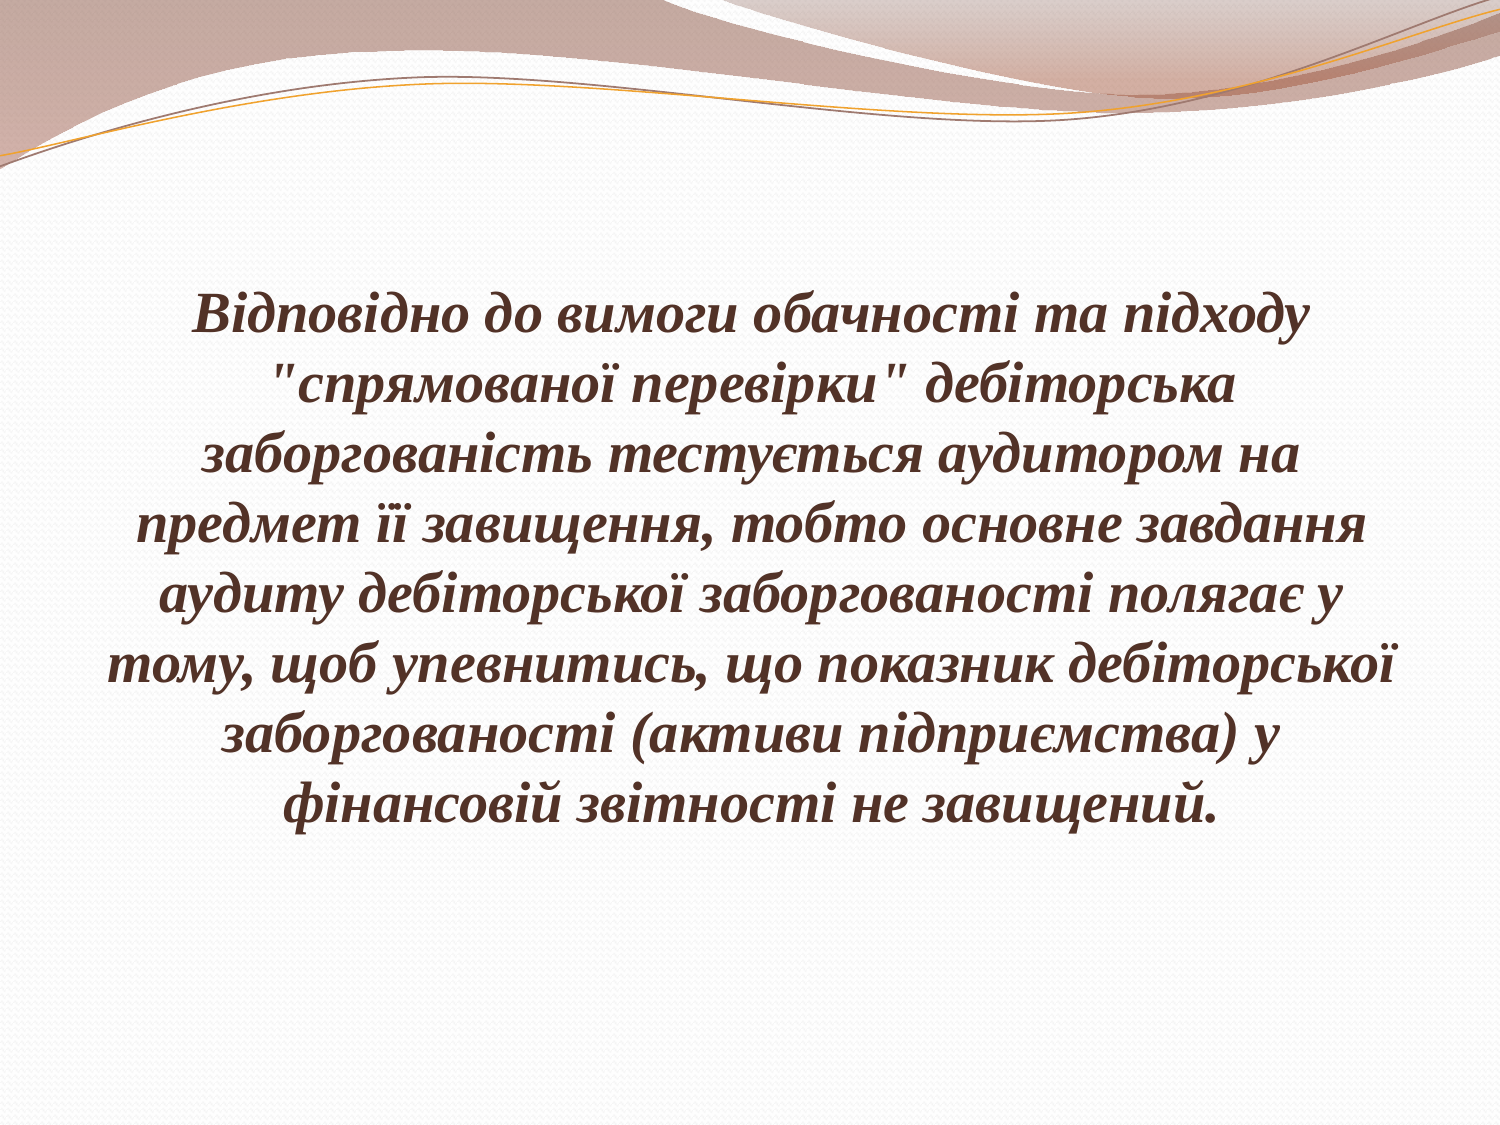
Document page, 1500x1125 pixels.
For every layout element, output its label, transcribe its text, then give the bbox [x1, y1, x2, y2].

list Відповідно до вимоги обачності та підходу "спрямованої перевірки" дебіторська заборгованість тестується аудитором на предмет її завищення, тобто основне завдання аудиту дебіторської заборгованос­ті полягає у тому, щоб упевнитись, що показник дебіторської забор­гованості (активи підприємства) у фінансовій звітності не завищений. [76, 267, 1427, 905]
